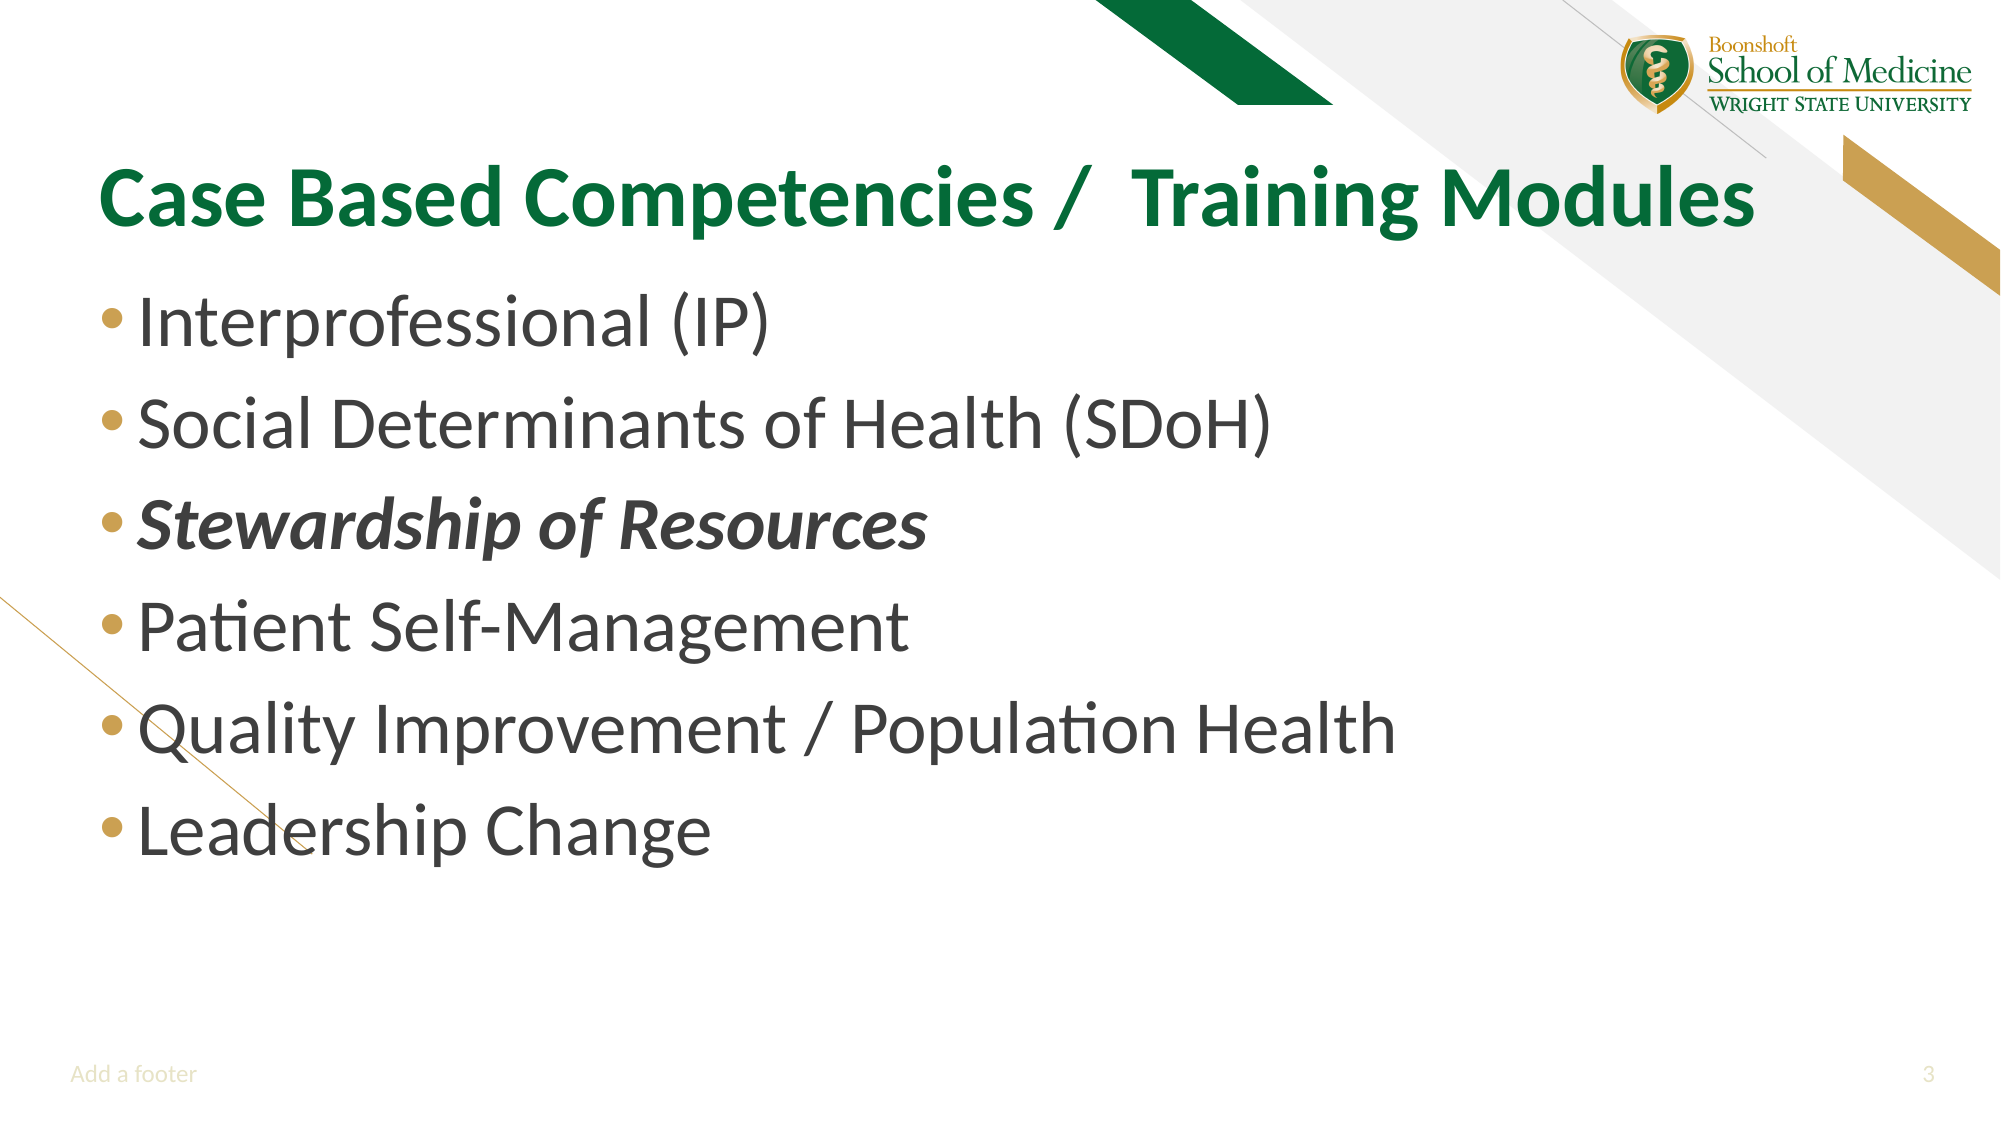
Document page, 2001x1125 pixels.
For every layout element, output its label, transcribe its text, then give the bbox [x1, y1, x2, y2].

title Case Based Competencies / Training Modules [85, 56, 1804, 245]
slide_number 3 [1828, 1042, 1950, 1103]
footer Add a footer [55, 1042, 731, 1103]
list Interprofessional (IP) Social Determinants of Health (SDoH) Stewardship of Resources Patient Self-Management Quality Improvement / Population Health Leadership Change [85, 274, 1891, 1014]
picture [1616, 0, 1976, 176]
